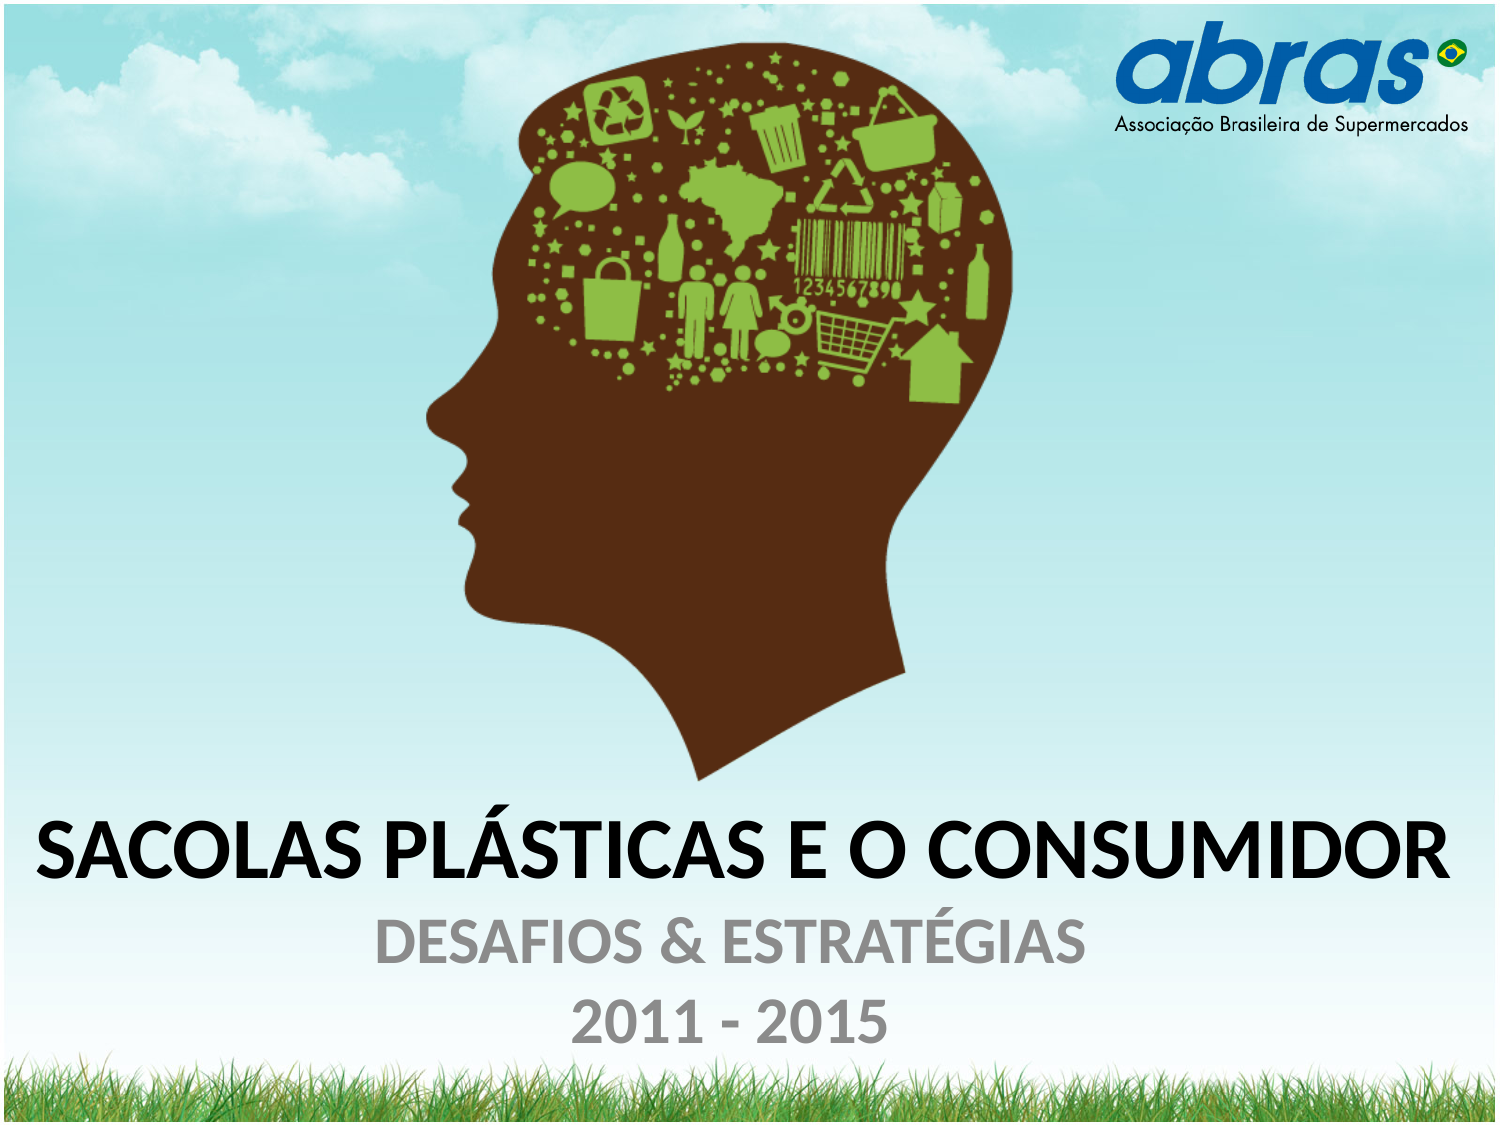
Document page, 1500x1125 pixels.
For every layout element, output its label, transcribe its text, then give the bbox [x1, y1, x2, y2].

title SACOLAS PLÁSTICAS E O CONSUMIDOR [0, 722, 1495, 965]
picture [0, 0, 1500, 1125]
subtitle DESAFIOS & ESTRATÉGIAS 2011 - 2015 [159, 888, 1303, 1095]
